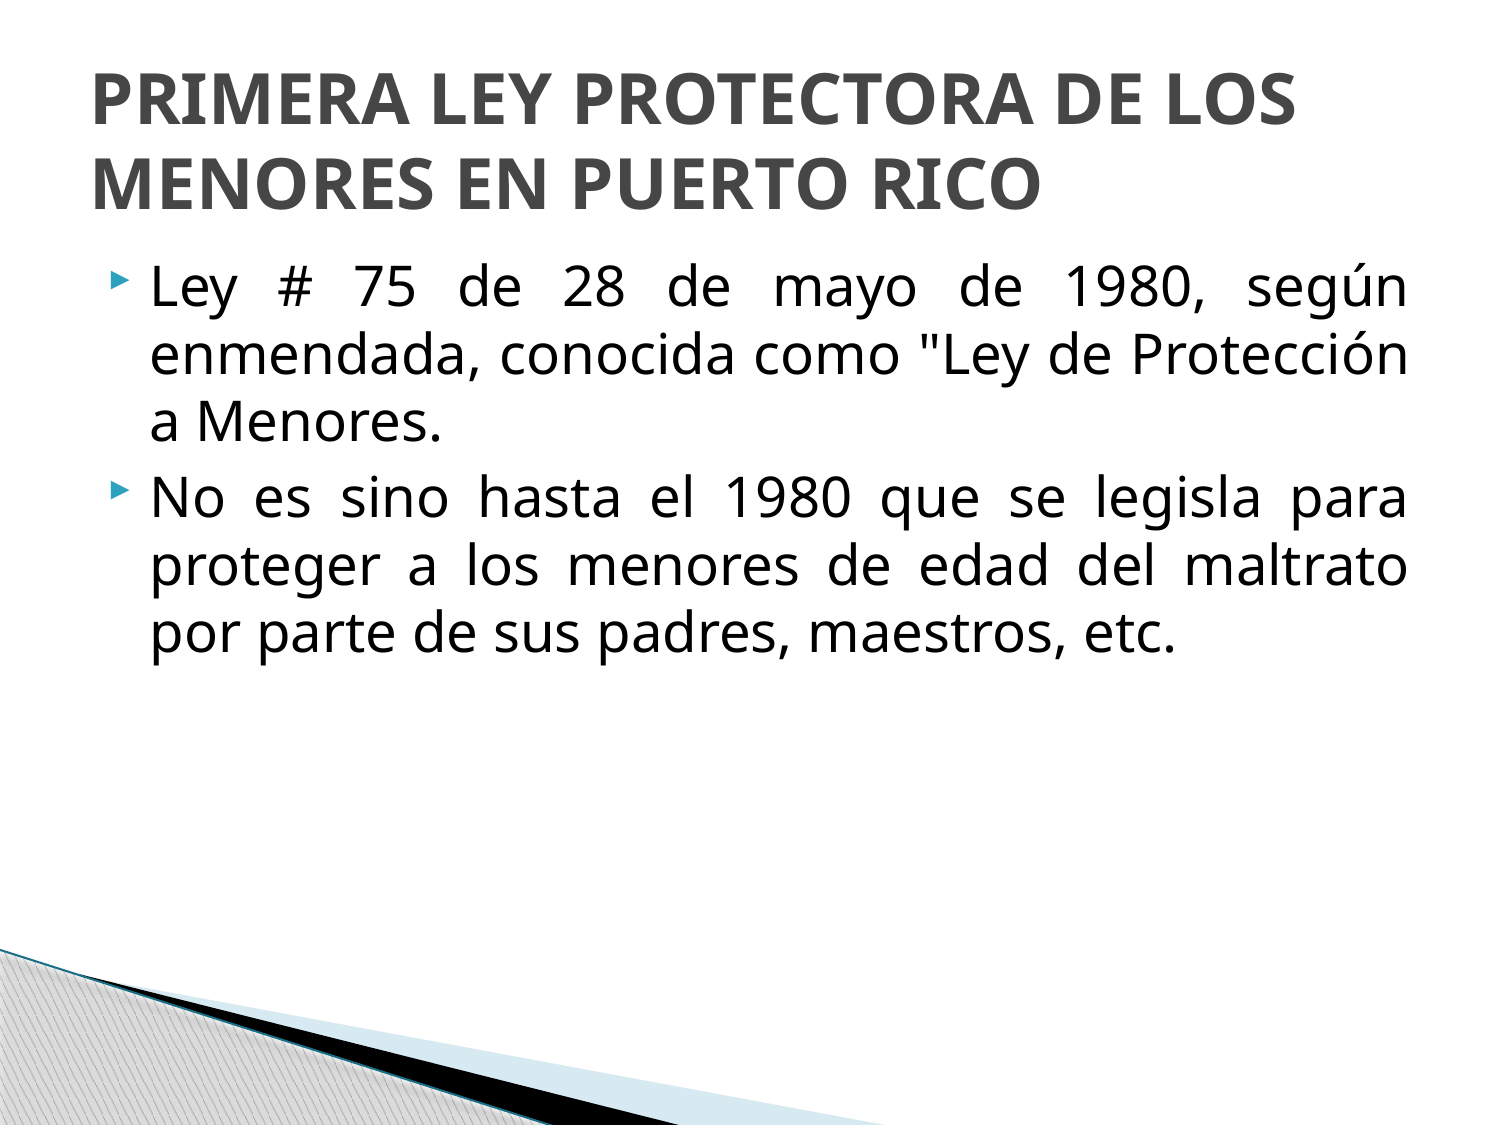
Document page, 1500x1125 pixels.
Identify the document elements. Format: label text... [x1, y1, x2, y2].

title PRIMERA LEY PROTECTORA DE LOS MENORES EN PUERTO RICO [75, 45, 1425, 233]
list Ley # 75 de 28 de mayo de 1980, según enmendada, conocida como "Ley de Protección a Menores. No es sino hasta el 1980 que se legisla para proteger a los menores de edad del maltrato por parte de sus padres, maestros, etc. [75, 243, 1425, 986]
